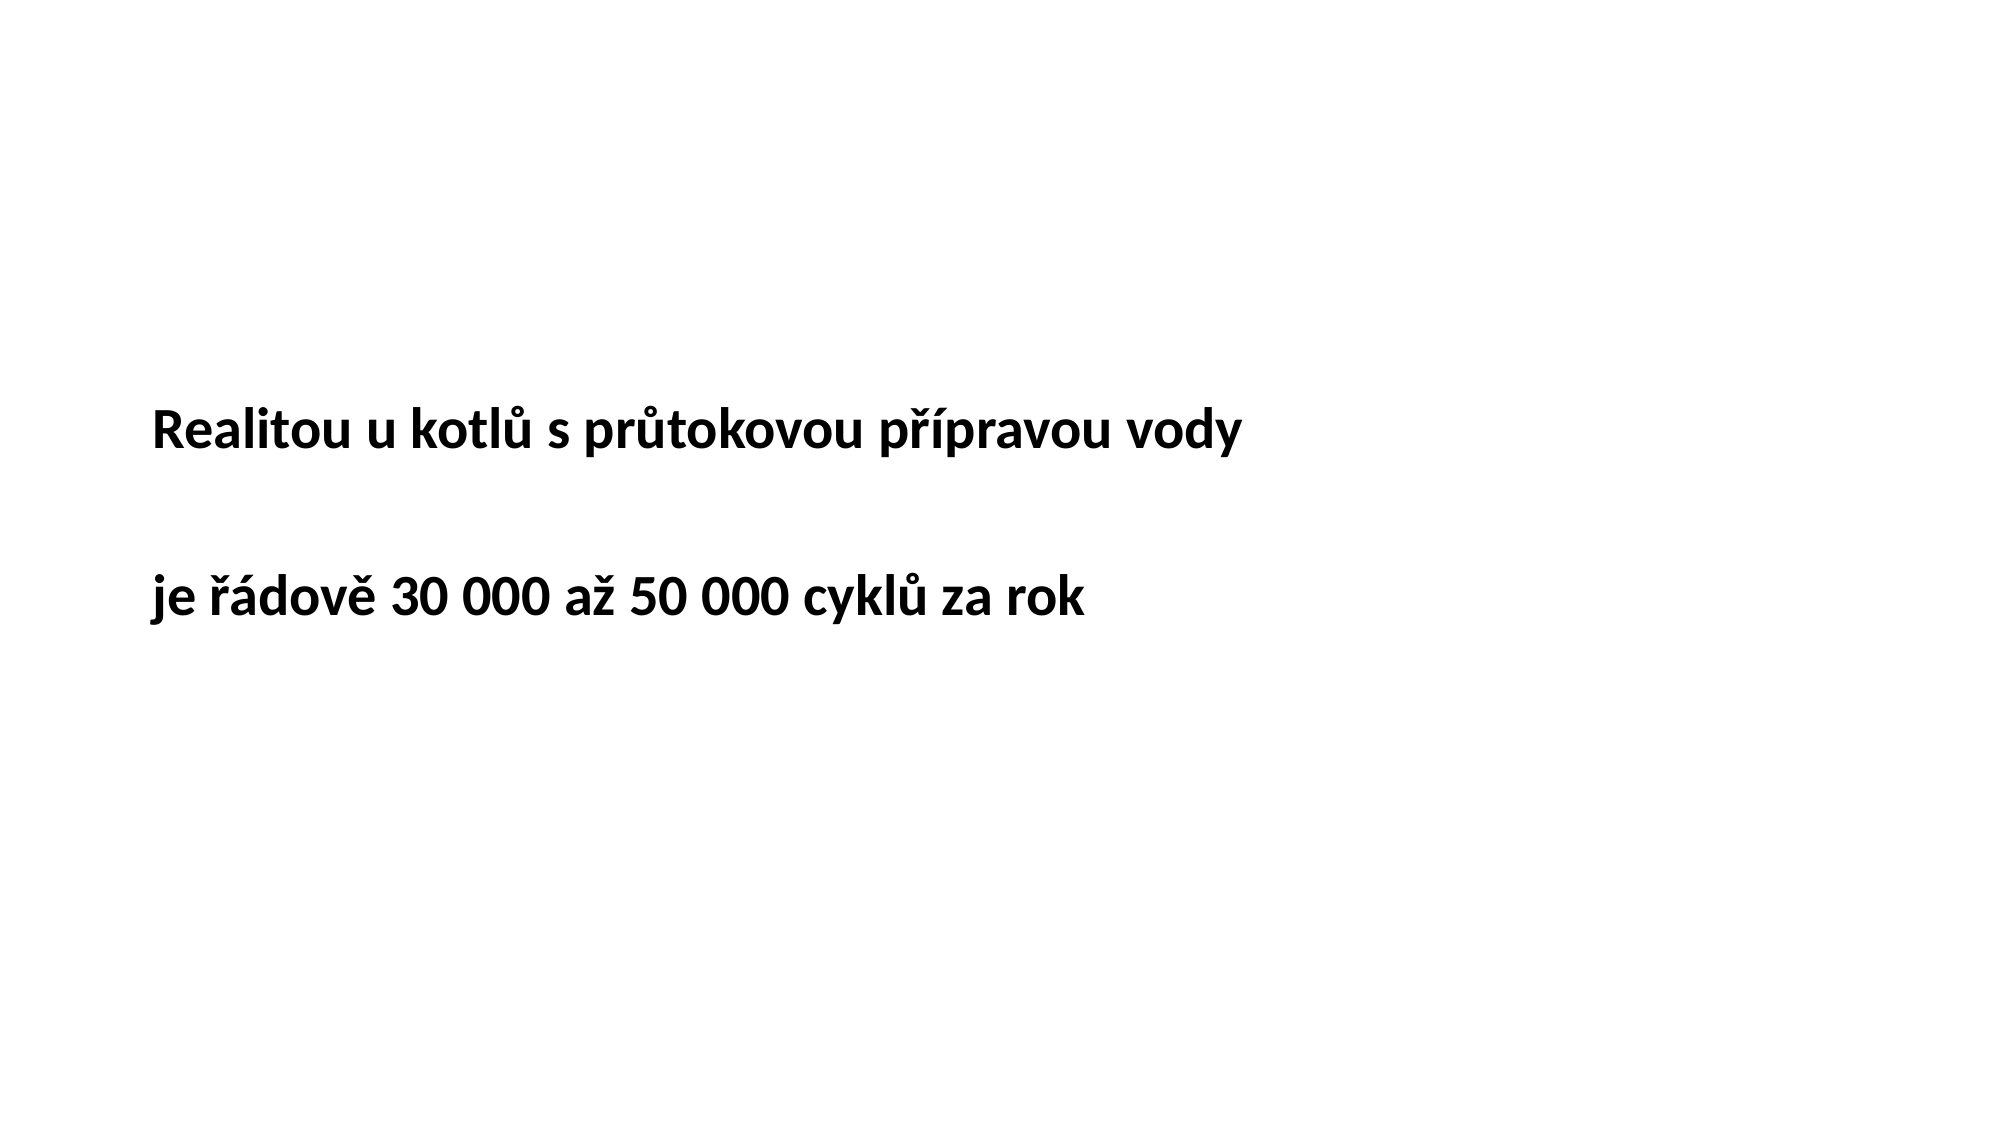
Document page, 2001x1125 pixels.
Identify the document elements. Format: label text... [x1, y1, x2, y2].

list Realitou u kotlů s průtokovou přípravou vody je řádově 30 000 až 50 000 cyklů za rok [137, 299, 1863, 1014]
